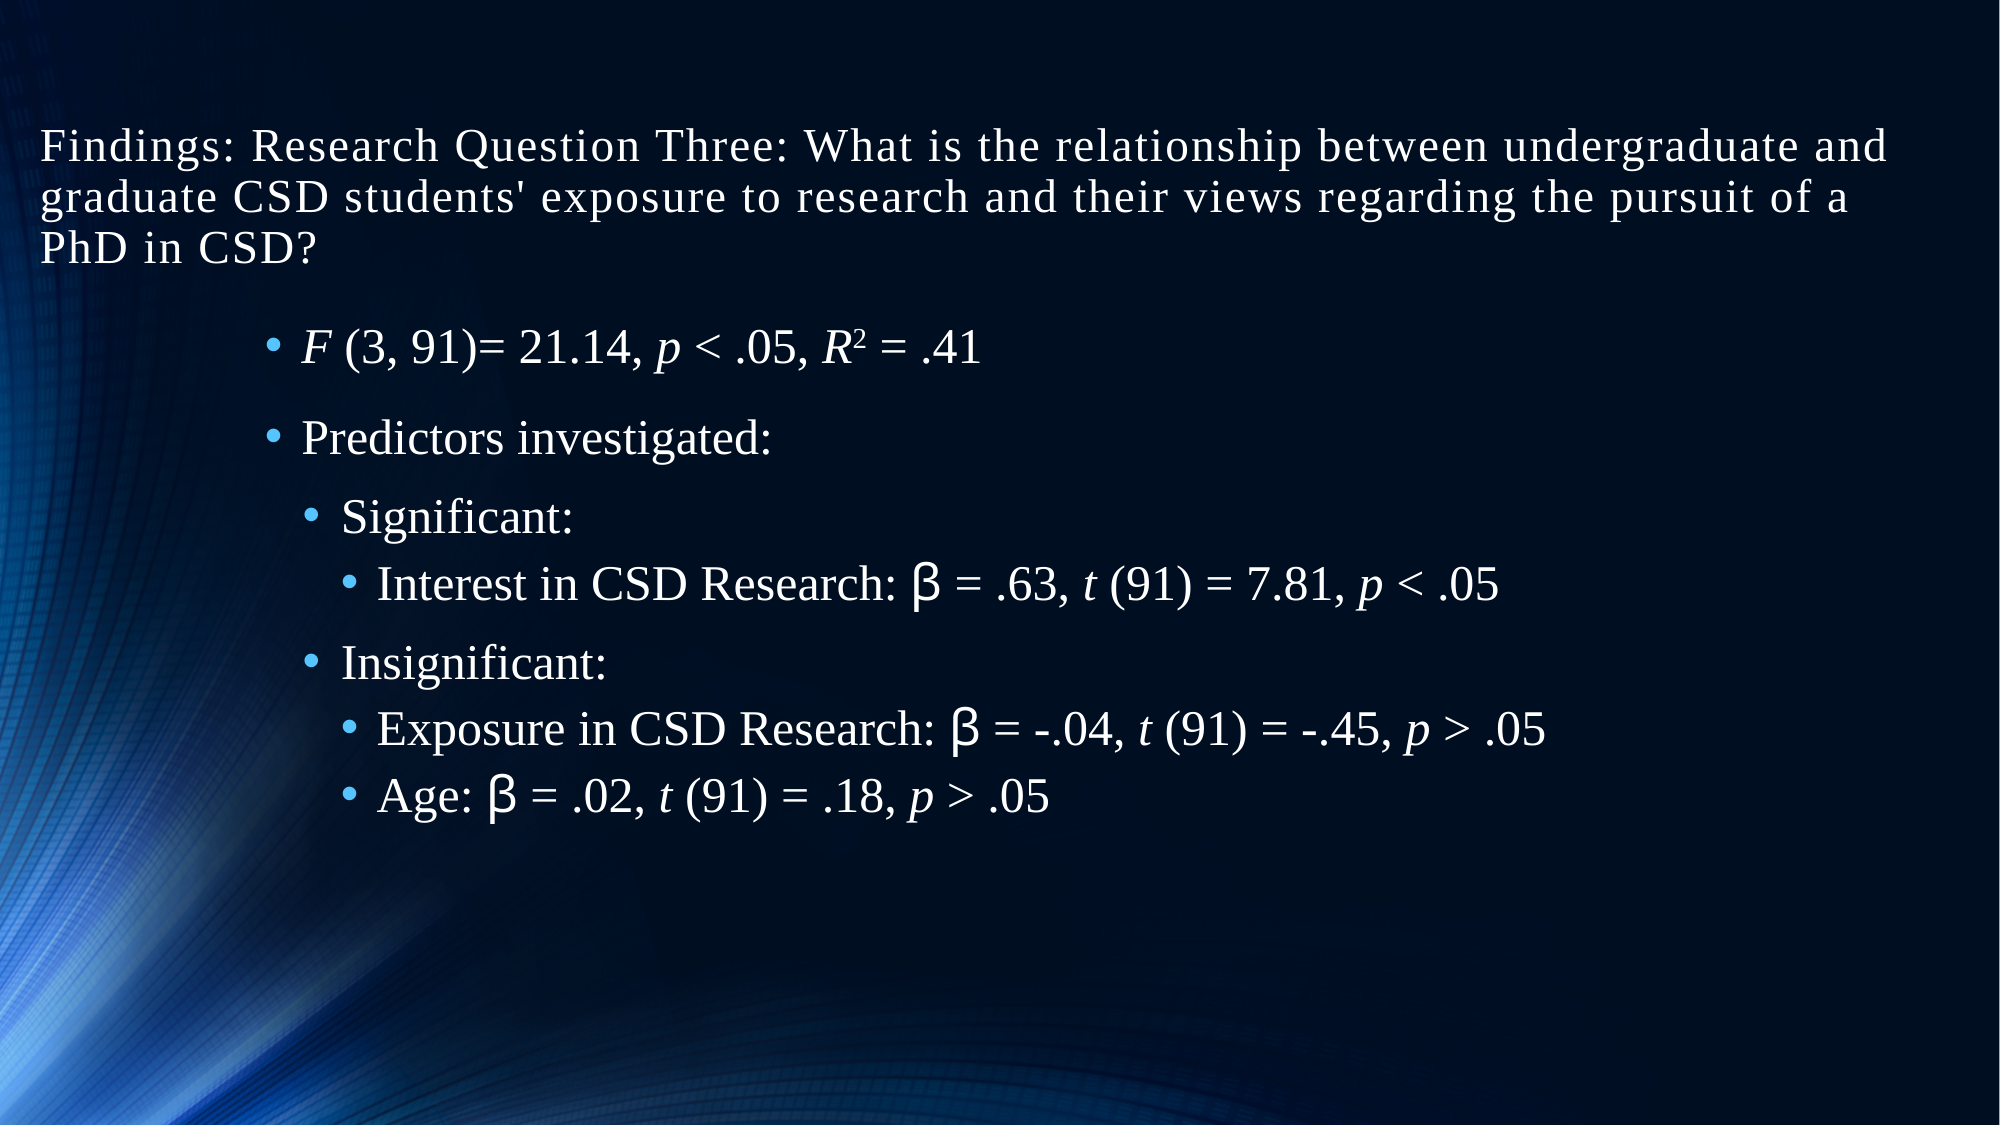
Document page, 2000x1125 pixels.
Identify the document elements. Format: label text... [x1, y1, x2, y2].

picture [0, 0, 2000, 1125]
title Findings: Research Question Three: What is the relationship between undergraduate and graduate CSD students' exposure to research and their views regarding the pursuit of a PhD in CSD? [24, 112, 1925, 338]
list F (3, 91)= 21.14, p < .05, R2 = .41 Predictors investigated: Significant: Interest in CSD Research: β = .63, t (91) = 7.81, p < .05 Insignificant: Exposure in CSD Research: β = -.04, t (91) = -.45, p > .05 Age: β = .02, t (91) = .18, p > .05 [249, 312, 1749, 988]
